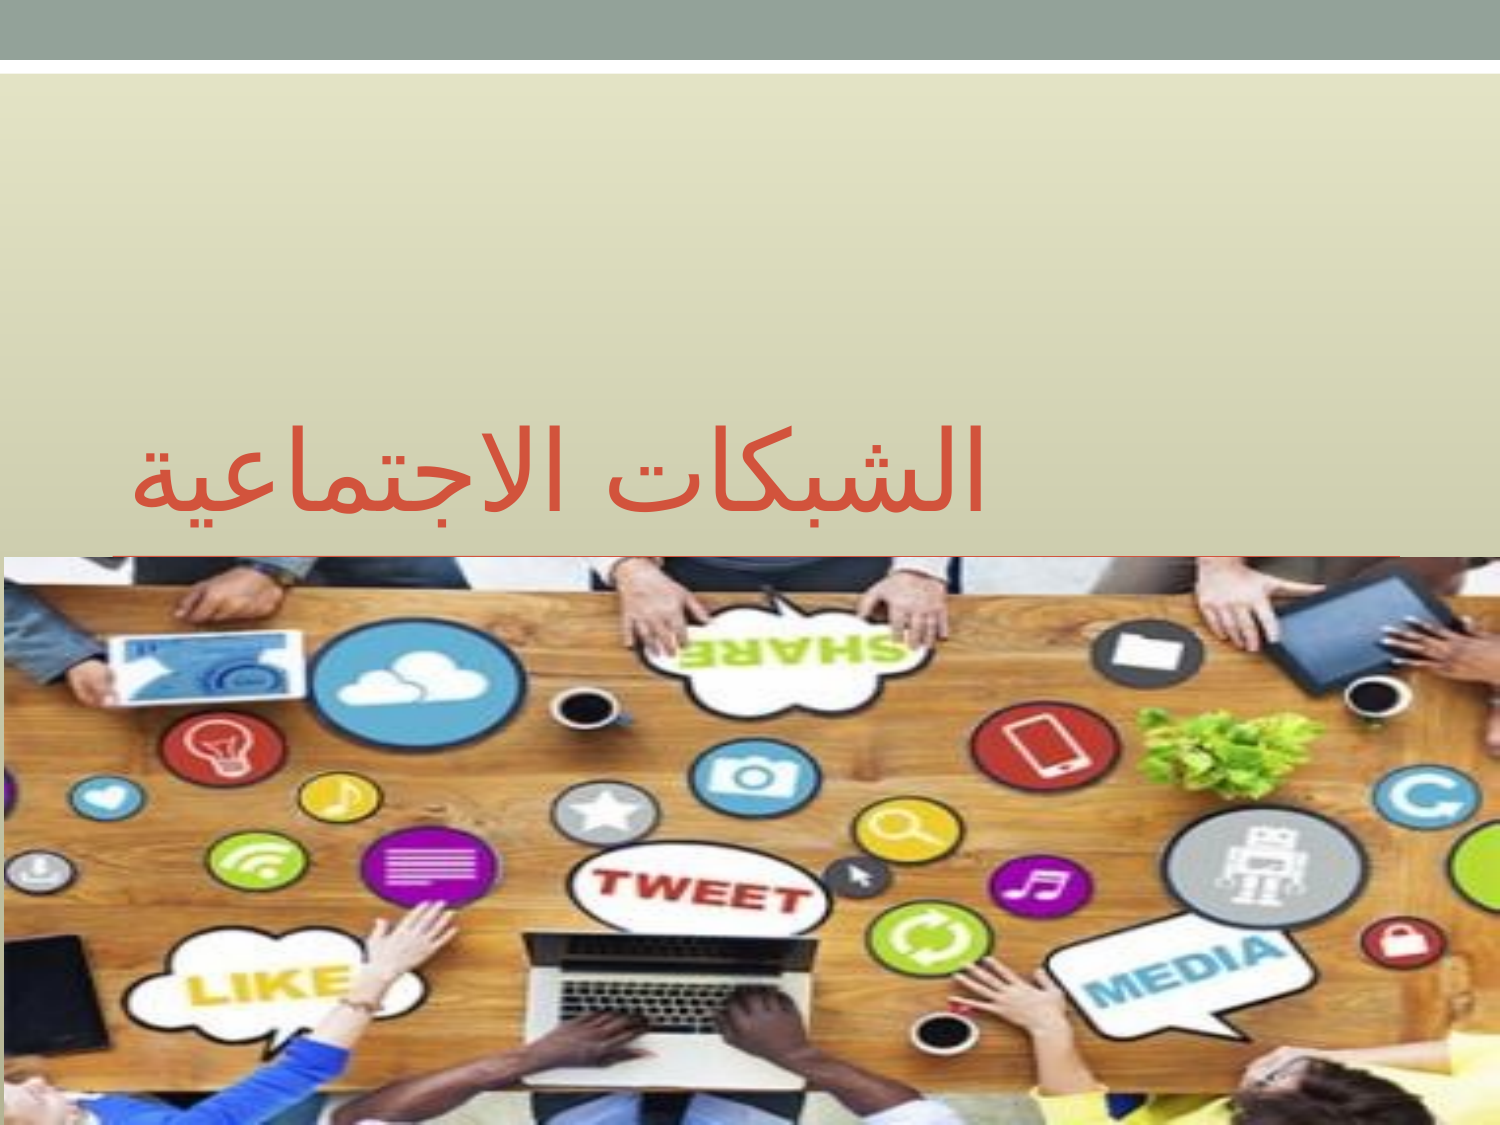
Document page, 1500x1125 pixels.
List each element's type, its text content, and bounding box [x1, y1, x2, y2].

title الشبكات الاجتماعية [112, 224, 1400, 542]
picture [4, 557, 1500, 1125]
